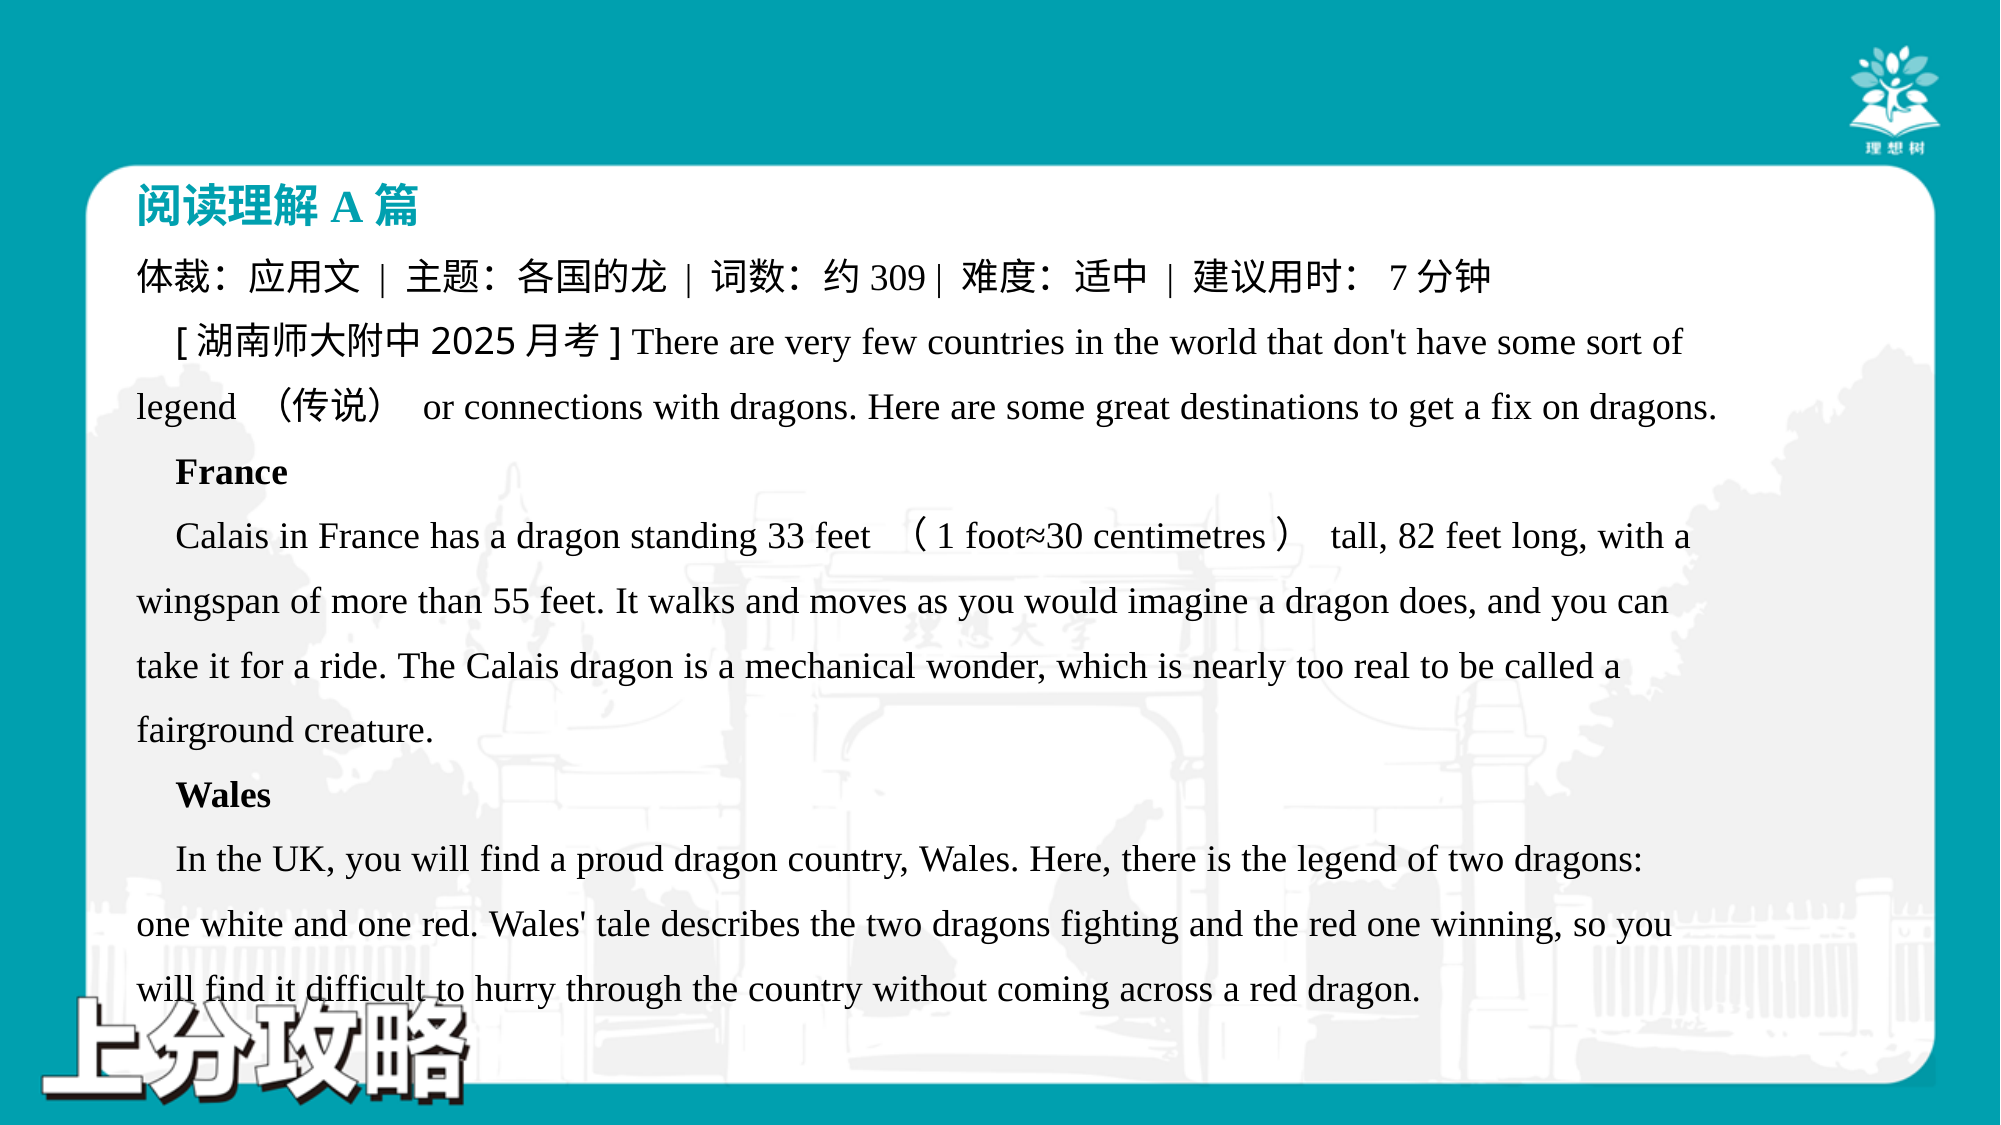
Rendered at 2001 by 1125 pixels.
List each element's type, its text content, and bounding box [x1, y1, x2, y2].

text_box 体裁：应用文 | 主题：各国的龙 | 词数：约309 | 难度：适中 | 建议用时：7分钟 [湖南师大附中2025月考] There are very few countries in the world that don't have some sort of legend （传说） or connections with dragons. Here are some great destinations to get a fix on dragons. France Calais in France has a dragon standing 33 feet （1 foot≈30 centimetres） tall, 82 feet long, with a wingspan of more than 55 feet. It walks and moves as you would imagine a dragon does, and you can take it for a ride. The Calais dragon is a mechanical wonder, which is nearly too real to be called a fairground creature. Wales In the UK, you will find a proud dragon country, Wales. Here, there is the legend of two dragons: one white and one red. Wales' tale describes the two dragons fighting and the red one winning, so you will find it difficult to hurry through the country without coming across a red dragon. [136, 233, 1865, 1009]
picture [0, 0, 2000, 1125]
text_box 阅读理解A篇 [136, 176, 1865, 232]
